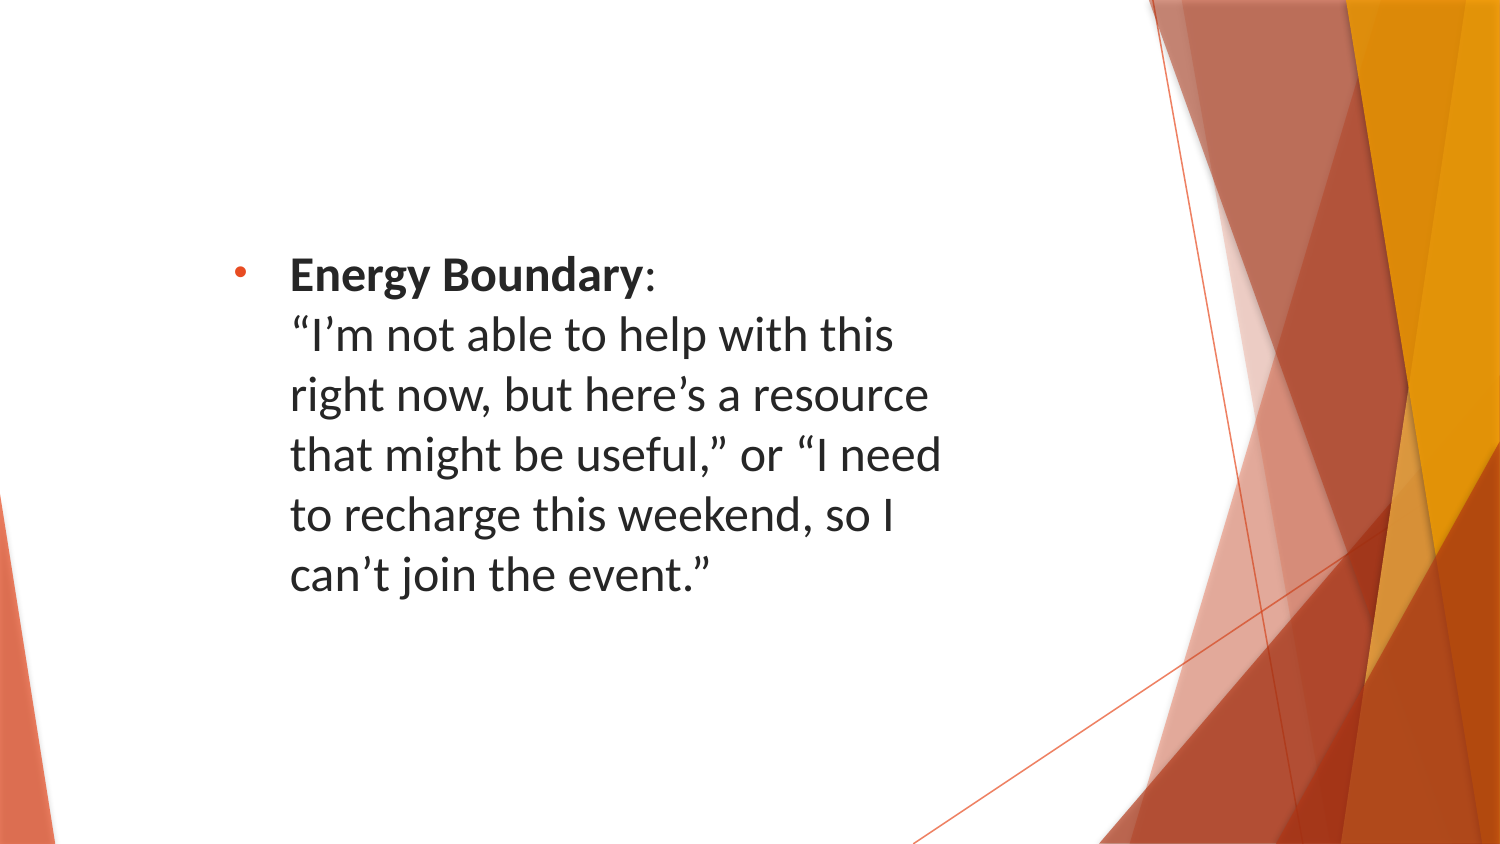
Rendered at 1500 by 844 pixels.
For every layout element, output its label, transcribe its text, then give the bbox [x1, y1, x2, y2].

list Energy Boundary: “I’m not able to help with this right now, but here’s a resource that might be useful,” or “I need to recharge this weekend, so I can’t join the event.” [218, 114, 998, 729]
